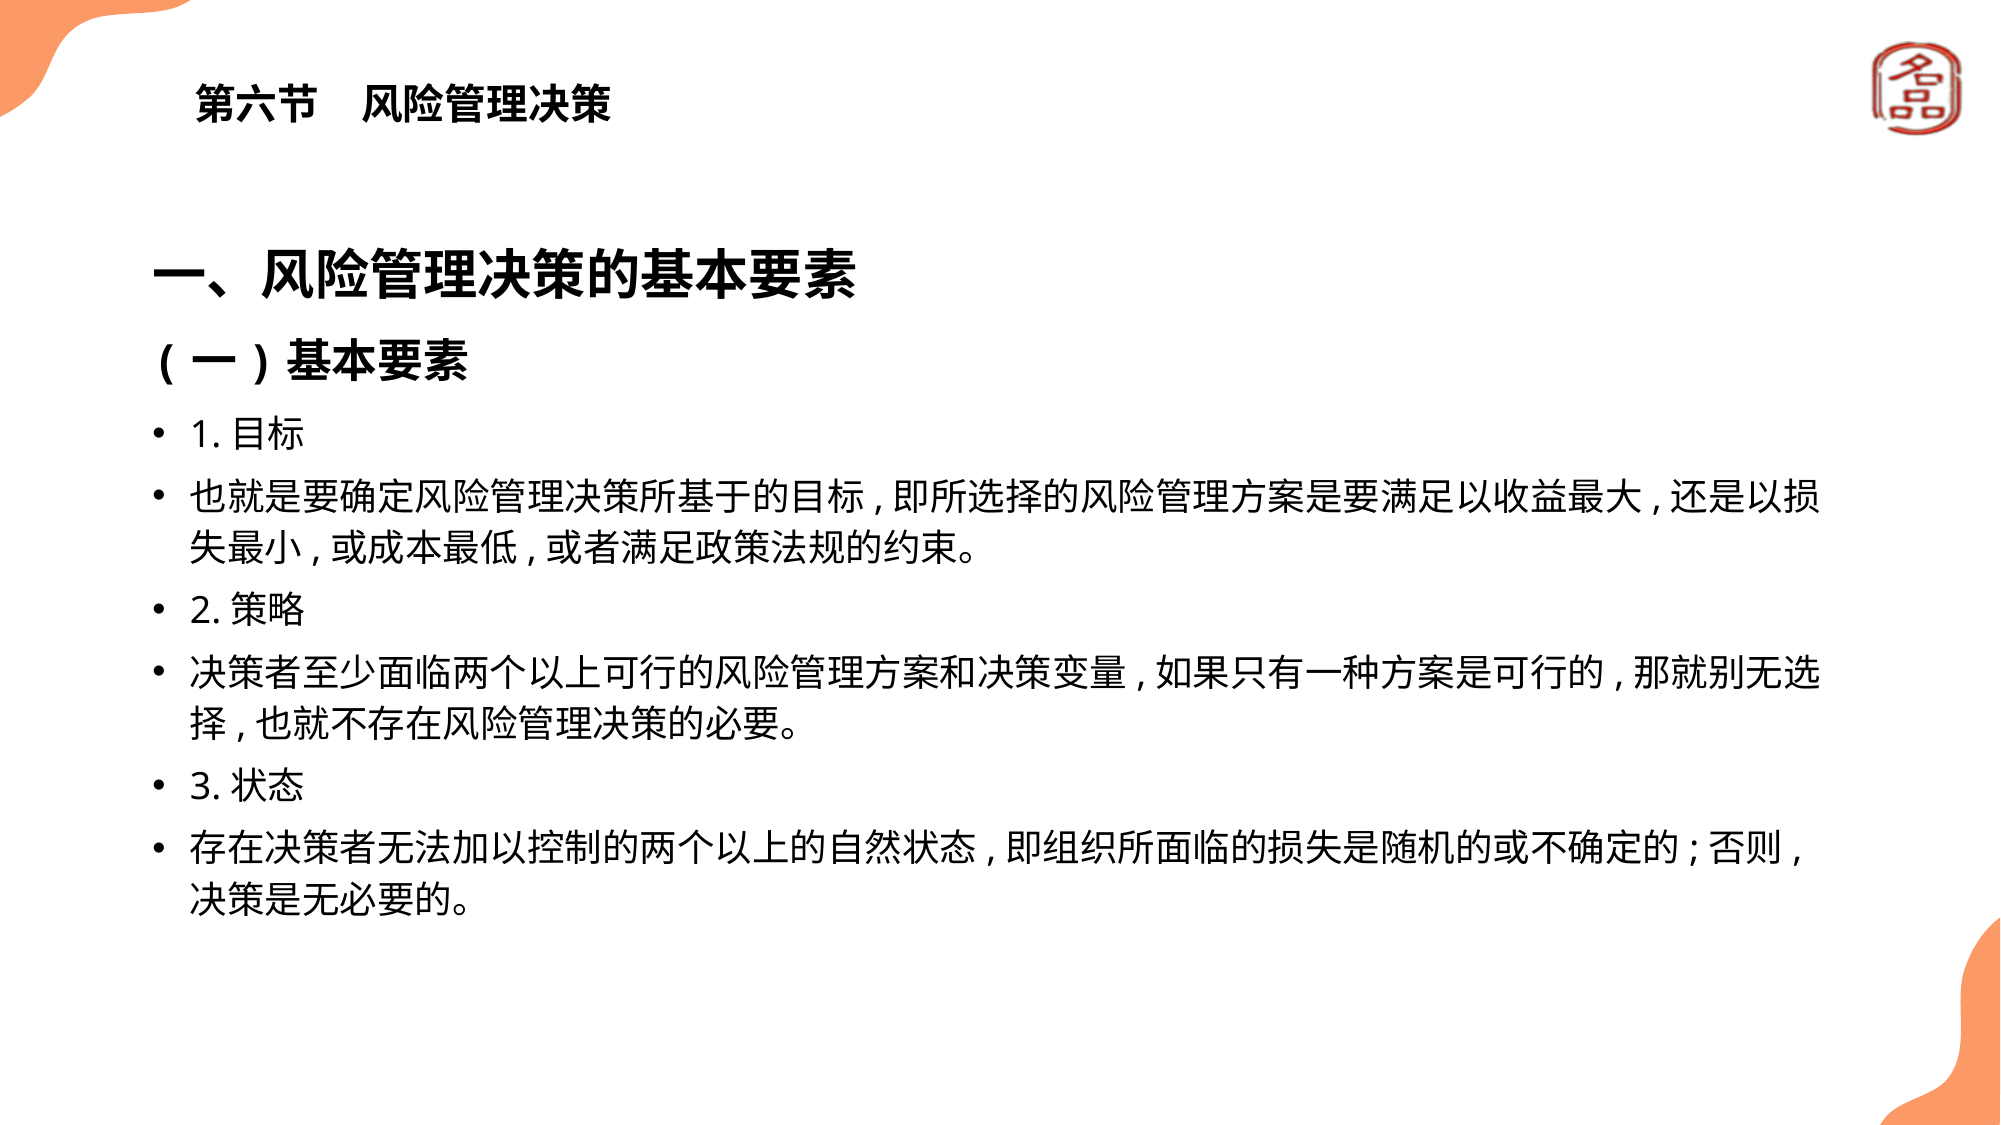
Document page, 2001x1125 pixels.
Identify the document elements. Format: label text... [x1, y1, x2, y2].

title 第六节 风险管理决策 [137, 60, 1863, 152]
list 一、风险管理决策的基本要素 (一)基本要素 1.目标 也就是要确定风险管理决策所基于的目标,即所选择的风险管理方案是要满足以收益最大,还是以损失最小,或成本最低,或者满足政策法规的约束。 2.策略 决策者至少面临两个以上可行的风险管理方案和决策变量,如果只有一种方案是可行的,那就别无选择,也就不存在风险管理决策的必要。 3.状态 存在决策者无法加以控制的两个以上的自然状态,即组织所面临的损失是随机的或不确定的;否则,决策是无必要的。 [137, 217, 1863, 1031]
picture [1861, 10, 1990, 147]
